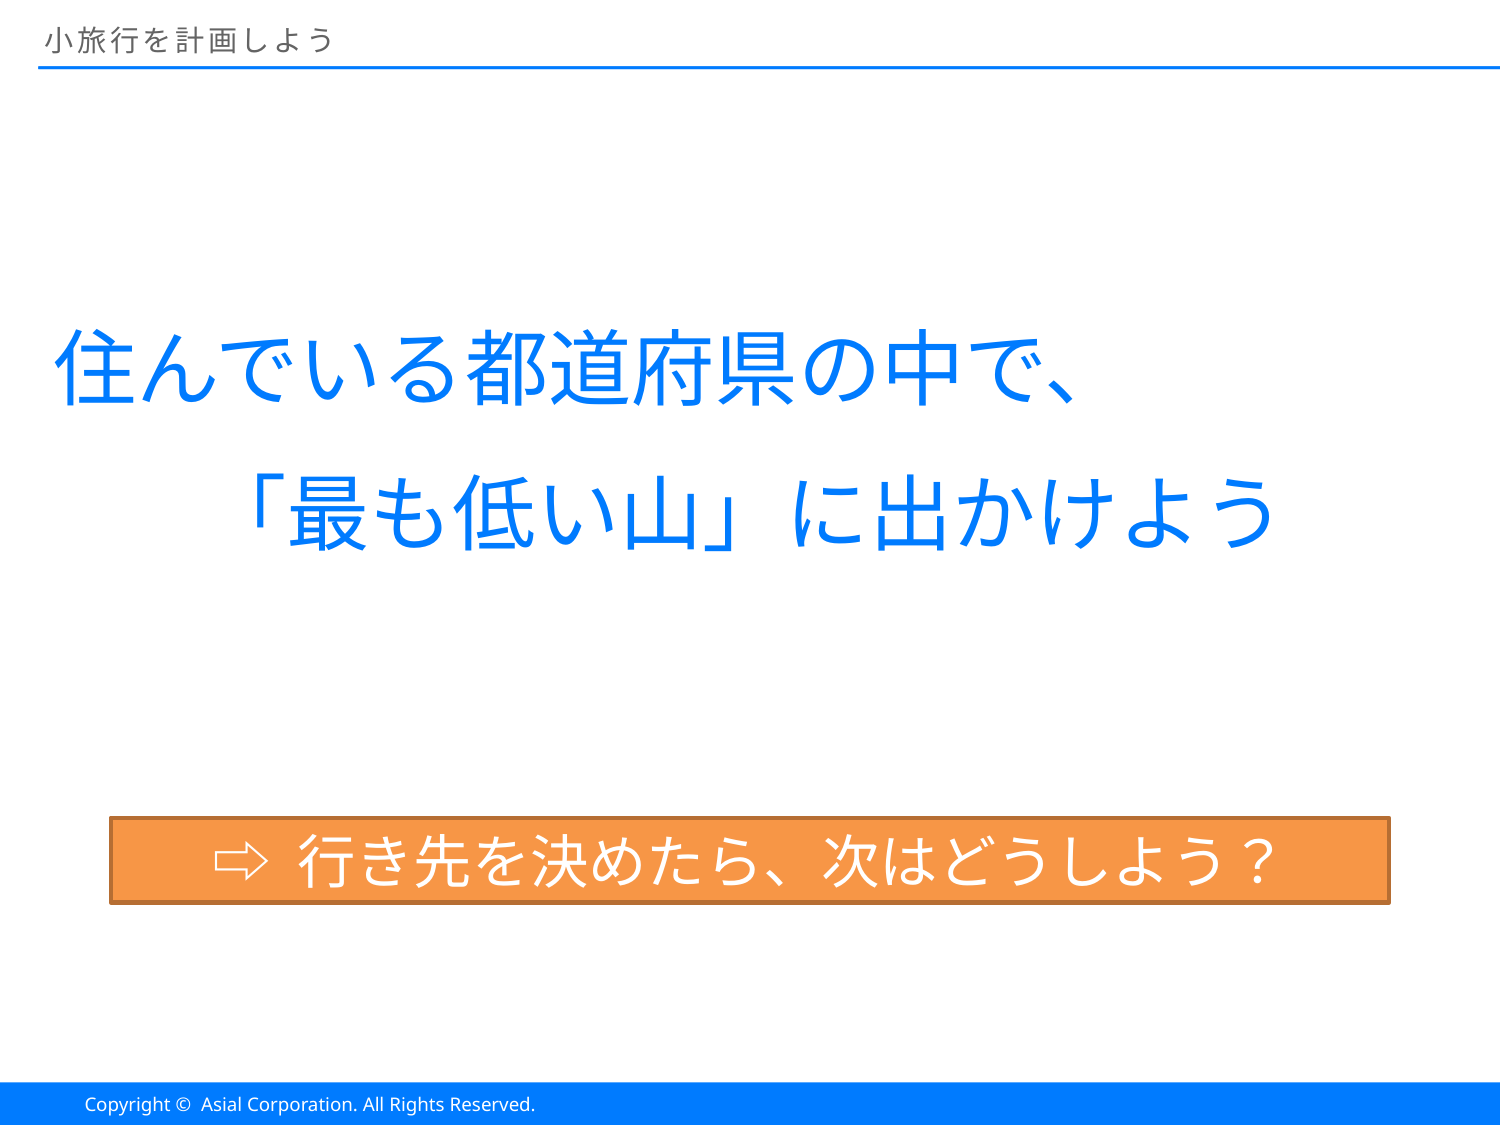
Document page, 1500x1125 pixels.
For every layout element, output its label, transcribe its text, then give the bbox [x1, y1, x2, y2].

title 小旅行を計画しよう [29, 7, 1223, 72]
text_box ⇨ 行き先を決めたら、次はどうしよう？ [109, 816, 1391, 905]
list 住んでいる都道府県の中で、 「最も低い山」に出かけよう [38, 84, 1459, 988]
